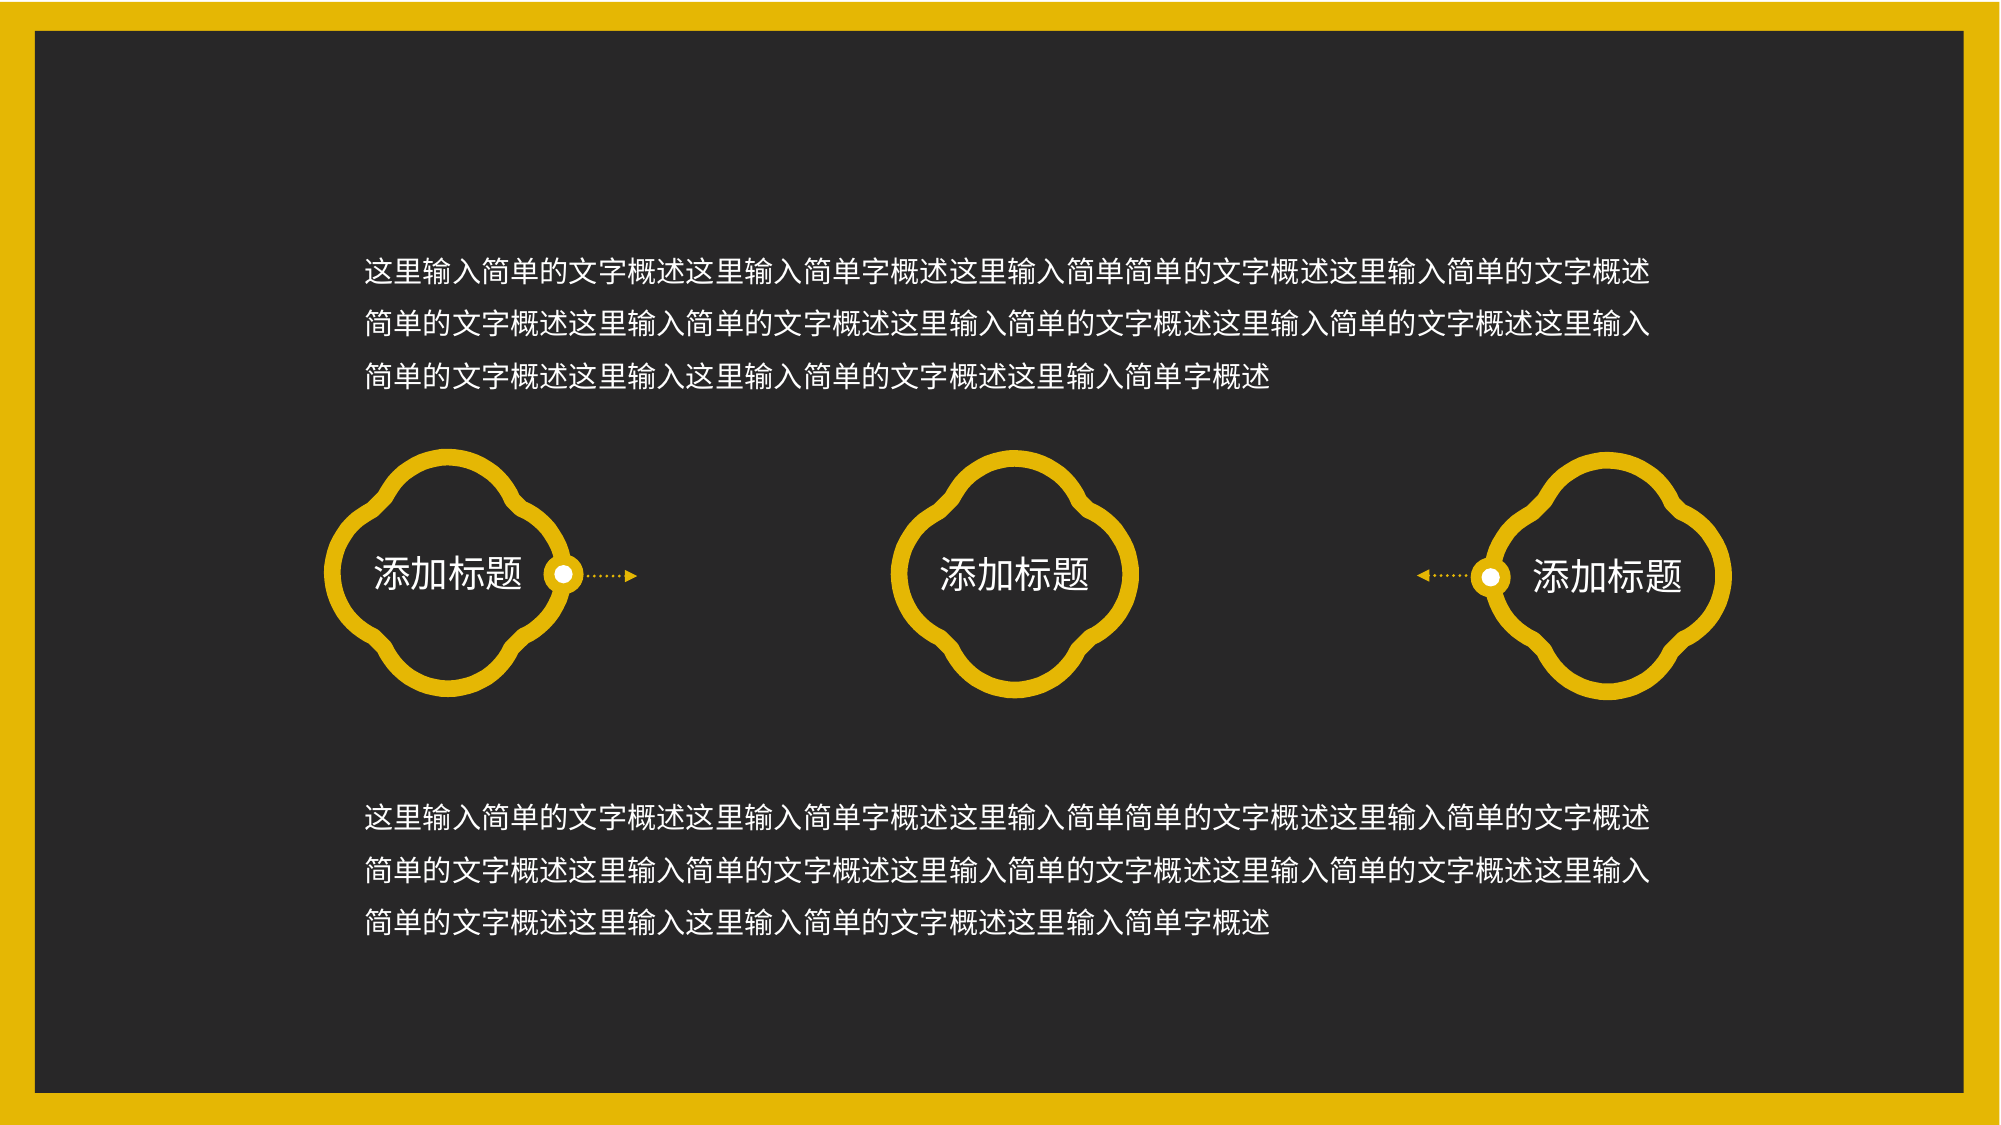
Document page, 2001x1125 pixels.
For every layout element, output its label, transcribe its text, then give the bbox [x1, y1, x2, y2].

text_box 添加标题 [921, 543, 1109, 604]
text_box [345, 470, 638, 676]
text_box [1416, 473, 1711, 679]
text_box 这里输入简单的文字概述这里输入简单字概述这里输入简单简单的文字概述这里输入简单的文字概述简单的文字概述这里输入简单的文字概述这里输入简单的文字概述这里输入简单的文字概述这里输入简单的文字概述这里输入这里输入简单的文字概述这里输入简单字概述 [349, 774, 1670, 947]
text_box [899, 458, 1131, 691]
text_box 这里输入简单的文字概述这里输入简单字概述这里输入简单简单的文字概述这里输入简单的文字概述简单的文字概述这里输入简单的文字概述这里输入简单的文字概述这里输入简单的文字概述这里输入简单的文字概述这里输入这里输入简单的文字概述这里输入简单字概述 [349, 228, 1670, 401]
